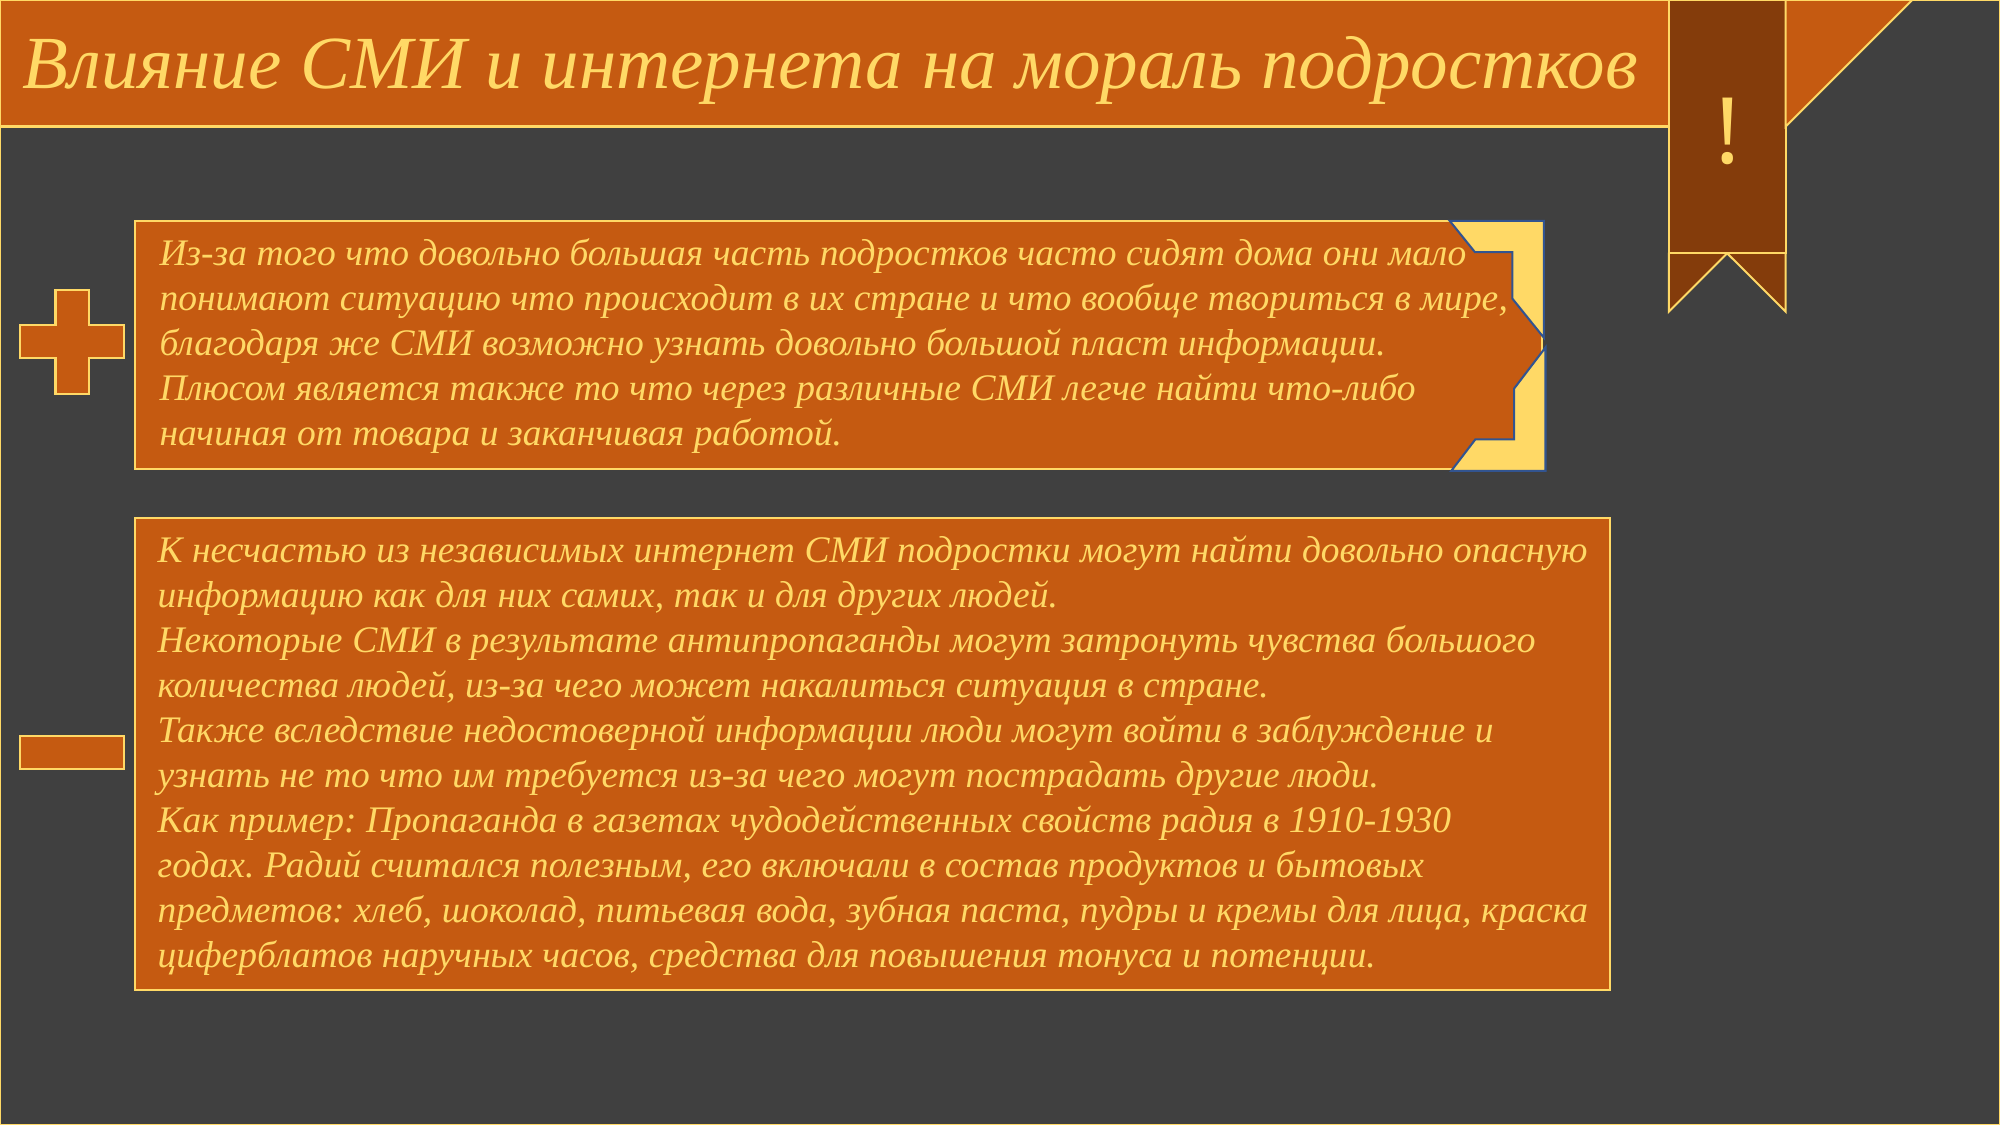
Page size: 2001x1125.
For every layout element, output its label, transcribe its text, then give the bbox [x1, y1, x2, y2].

text_box [134, 517, 1611, 991]
text_box ! [1668, 0, 1787, 254]
text_box [1533, 328, 1543, 360]
title Влияние СМИ и интернета на мораль подростков [7, 14, 1668, 112]
text_box [1447, 219, 1545, 341]
text_box [19, 289, 125, 395]
text_box [1449, 344, 1547, 472]
text_box [1667, 252, 1787, 315]
text_box [134, 220, 1456, 470]
text_box [0, 0, 2000, 1125]
text_box К несчастью из независимых интернет СМИ подростки могут найти довольно опасную информацию как для них самих, так и для других людей. Некоторые СМИ в результате антипропаганды могут затронуть чувства большого количества людей, из-за чего может накалиться ситуация в стране. Также вследствие недостоверной информации люди могут войти в заблуждение и узнать не то что им требуется из-за чего могут пострадать другие люди. Как пример: Пропаганда в газетах чудодейственных свойств радия в 1910-1930 годах. Радий считался полезным, его включали в состав продуктов и бытовых предметов: хлеб, шоколад, питьевая вода, зубная паста, пудры и кремы для лица, краска циферблатов наручных часов, средства для повышения тонуса и потенции. [142, 517, 1624, 983]
text_box [19, 735, 125, 770]
text_box [0, 0, 1668, 128]
text_box [1784, 0, 1914, 130]
text_box Из-за того что довольно большая часть подростков часто сидят дома они мало понимают ситуацию что происходит в их стране и что вообще твориться в мире, благодаря же СМИ возможно узнать довольно большой пласт информации. Плюсом является также то что через различные СМИ легче найти что-либо начиная от товара и заканчивая работой. [144, 220, 1533, 461]
